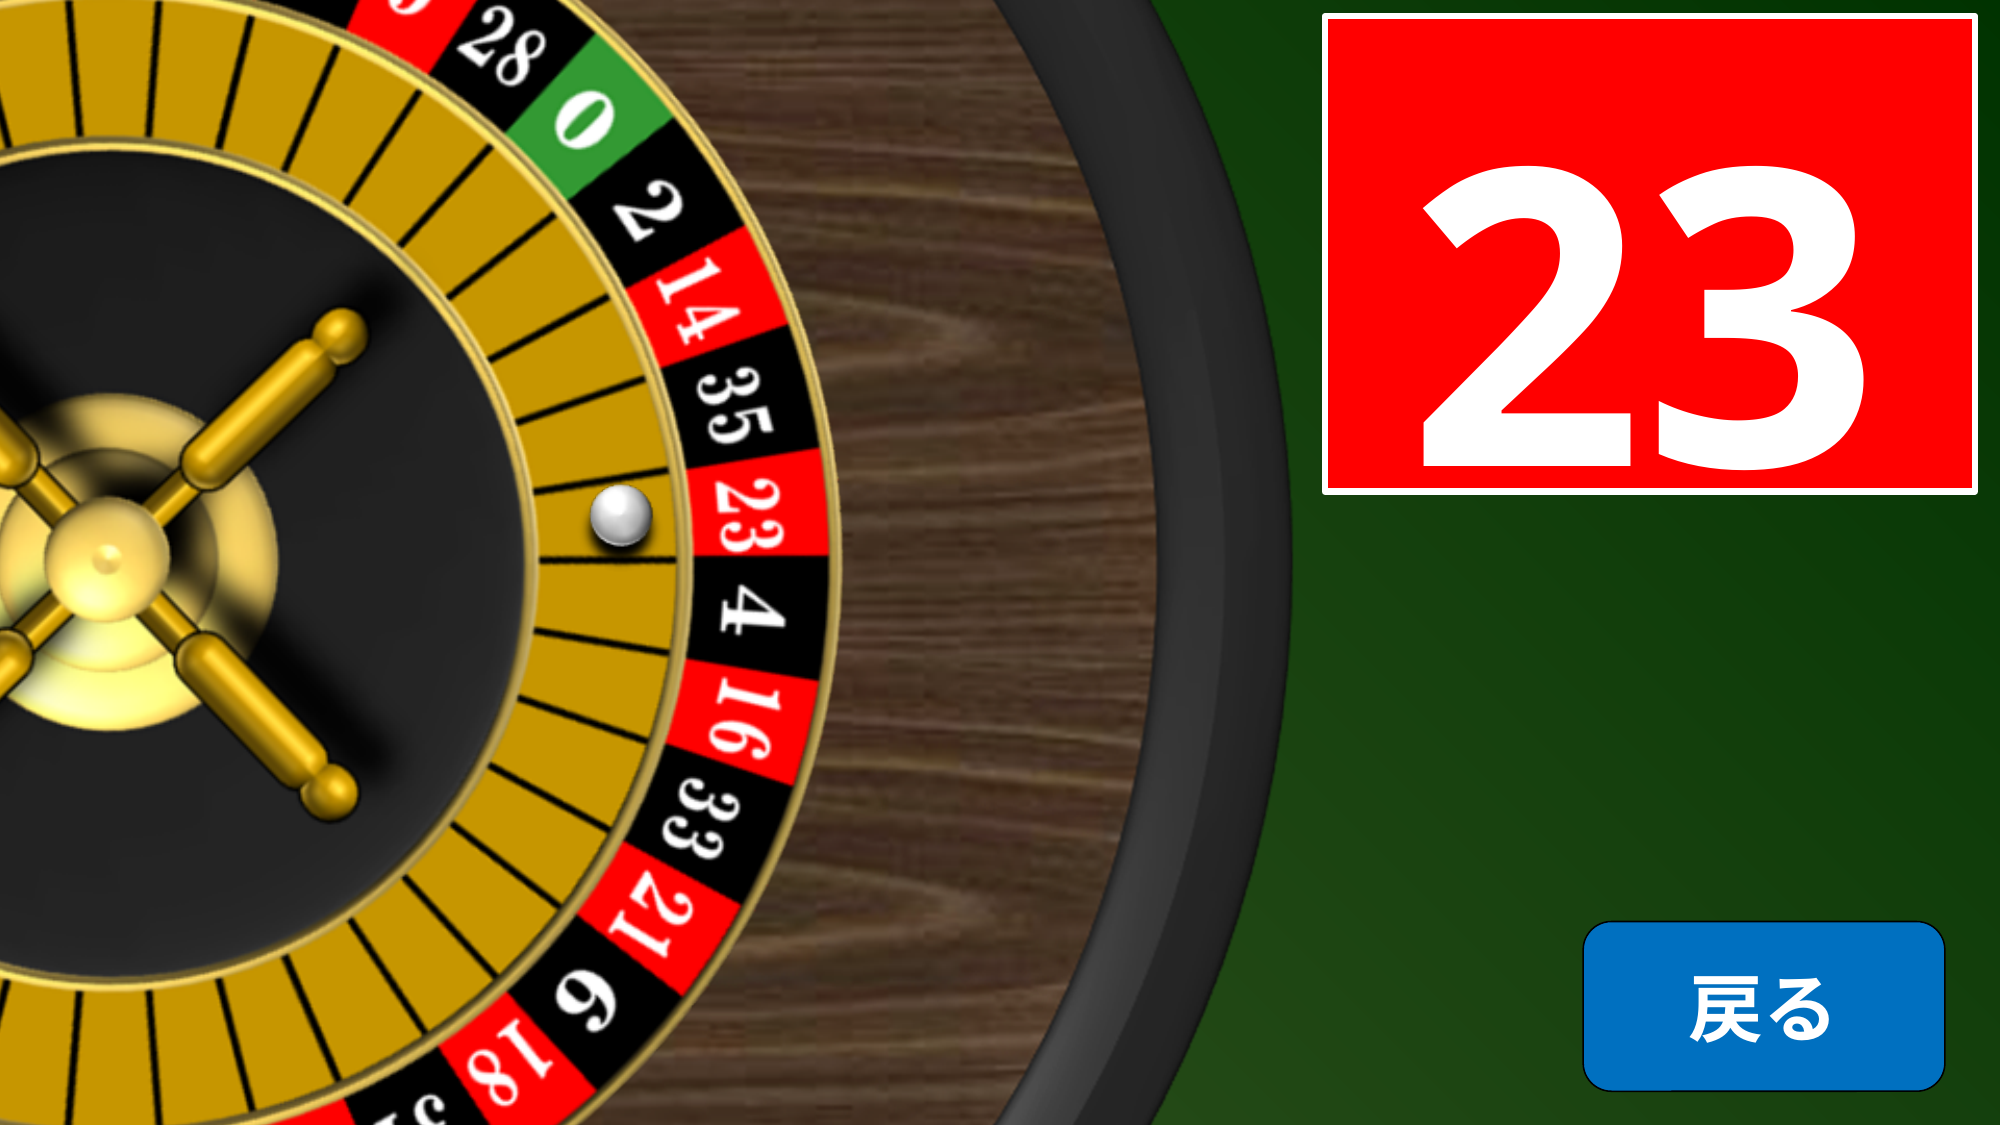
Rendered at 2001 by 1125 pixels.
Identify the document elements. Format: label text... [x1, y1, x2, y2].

text_box 戻る [1583, 921, 1945, 1092]
text_box 23 [1392, 44, 1896, 558]
picture [0, 0, 1297, 1125]
text_box [1324, 16, 1975, 492]
